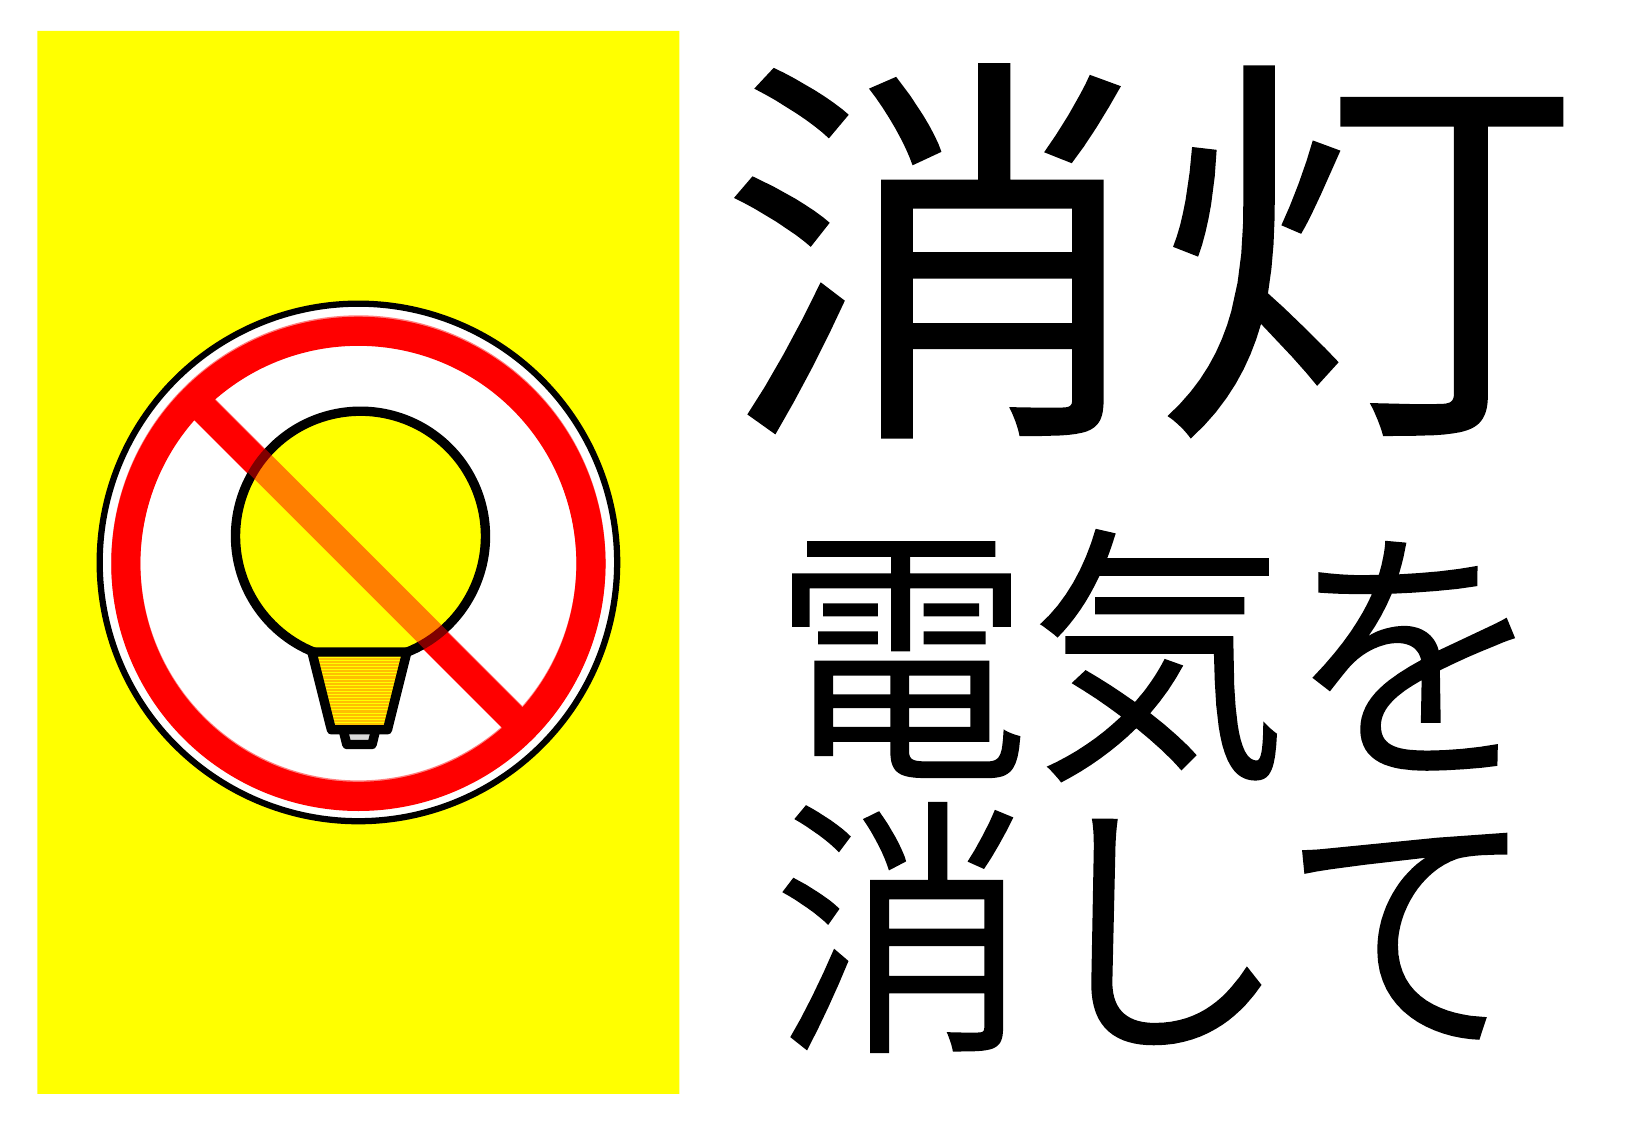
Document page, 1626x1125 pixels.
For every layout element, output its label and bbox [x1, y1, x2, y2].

text_box [99, 303, 618, 822]
text_box [35, 29, 682, 1096]
